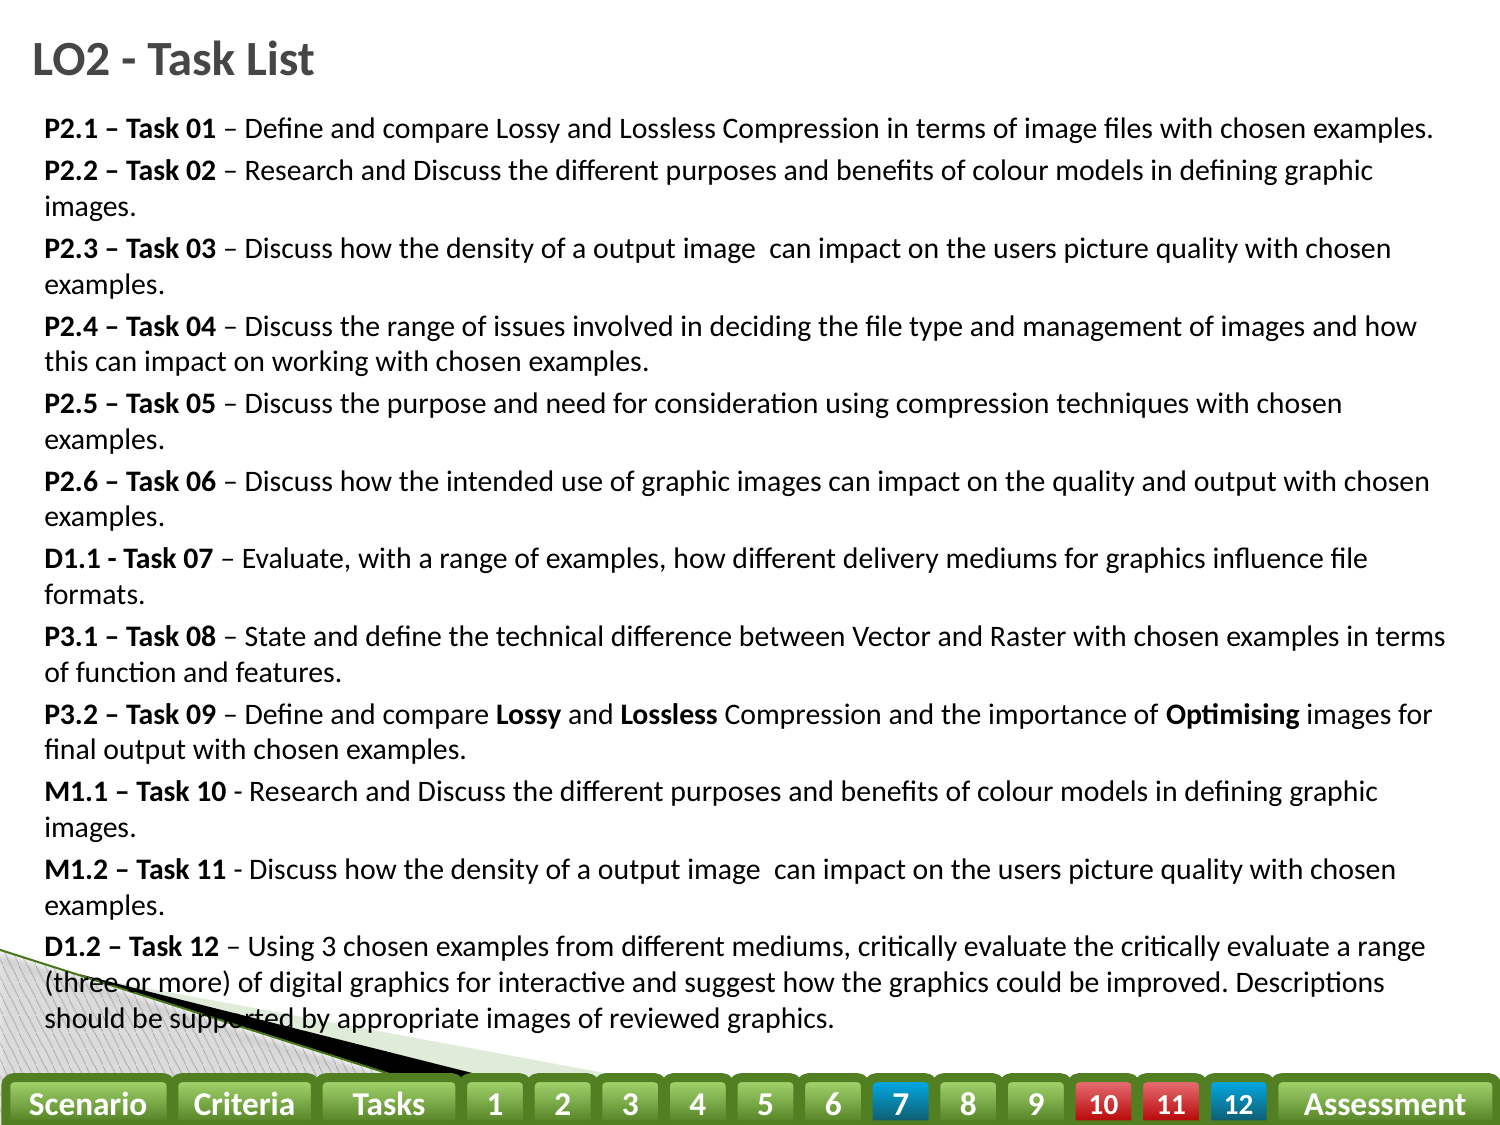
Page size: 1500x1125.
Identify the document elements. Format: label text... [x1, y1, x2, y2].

list P2.1 – Task 01 – Define and compare Lossy and Lossless Compression in terms of image files with chosen examples. P2.2 – Task 02 – Research and Discuss the different purposes and benefits of colour models in defining graphic images. P2.3 – Task 03 – Discuss how the density of a output image can impact on the users picture quality with chosen examples. P2.4 – Task 04 – Discuss the range of issues involved in deciding the file type and management of images and how this can impact on working with chosen examples. P2.5 – Task 05 – Discuss the purpose and need for consideration using compression techniques with chosen examples. P2.6 – Task 06 – Discuss how the intended use of graphic images can impact on the quality and output with chosen examples. D1.1 - Task 07 – Evaluate, with a range of examples, how different delivery mediums for graphics influence file formats. P3.1 – Task 08 – State and define the technical difference between Vector and Raster with chosen examples in terms of function and features. P3.2 – Task 09 – Define and compare Lossy and Lossless Compression and the importance of Optimising images for final output with chosen examples. M1.1 – Task 10 - Research and Discuss the different purposes and benefits of colour models in defining graphic images. M1.2 – Task 11 - Discuss how the density of a output image can impact on the users picture quality with chosen examples. D1.2 – Task 12 – Using 3 chosen examples from different mediums, critically evaluate the critically evaluate a range (three or more) of digital graphics for interactive and suggest how the graphics could be improved. Descriptions should be supported by appropriate images of reviewed graphics. [29, 101, 1471, 911]
title LO2 - Task List [17, 19, 1489, 94]
